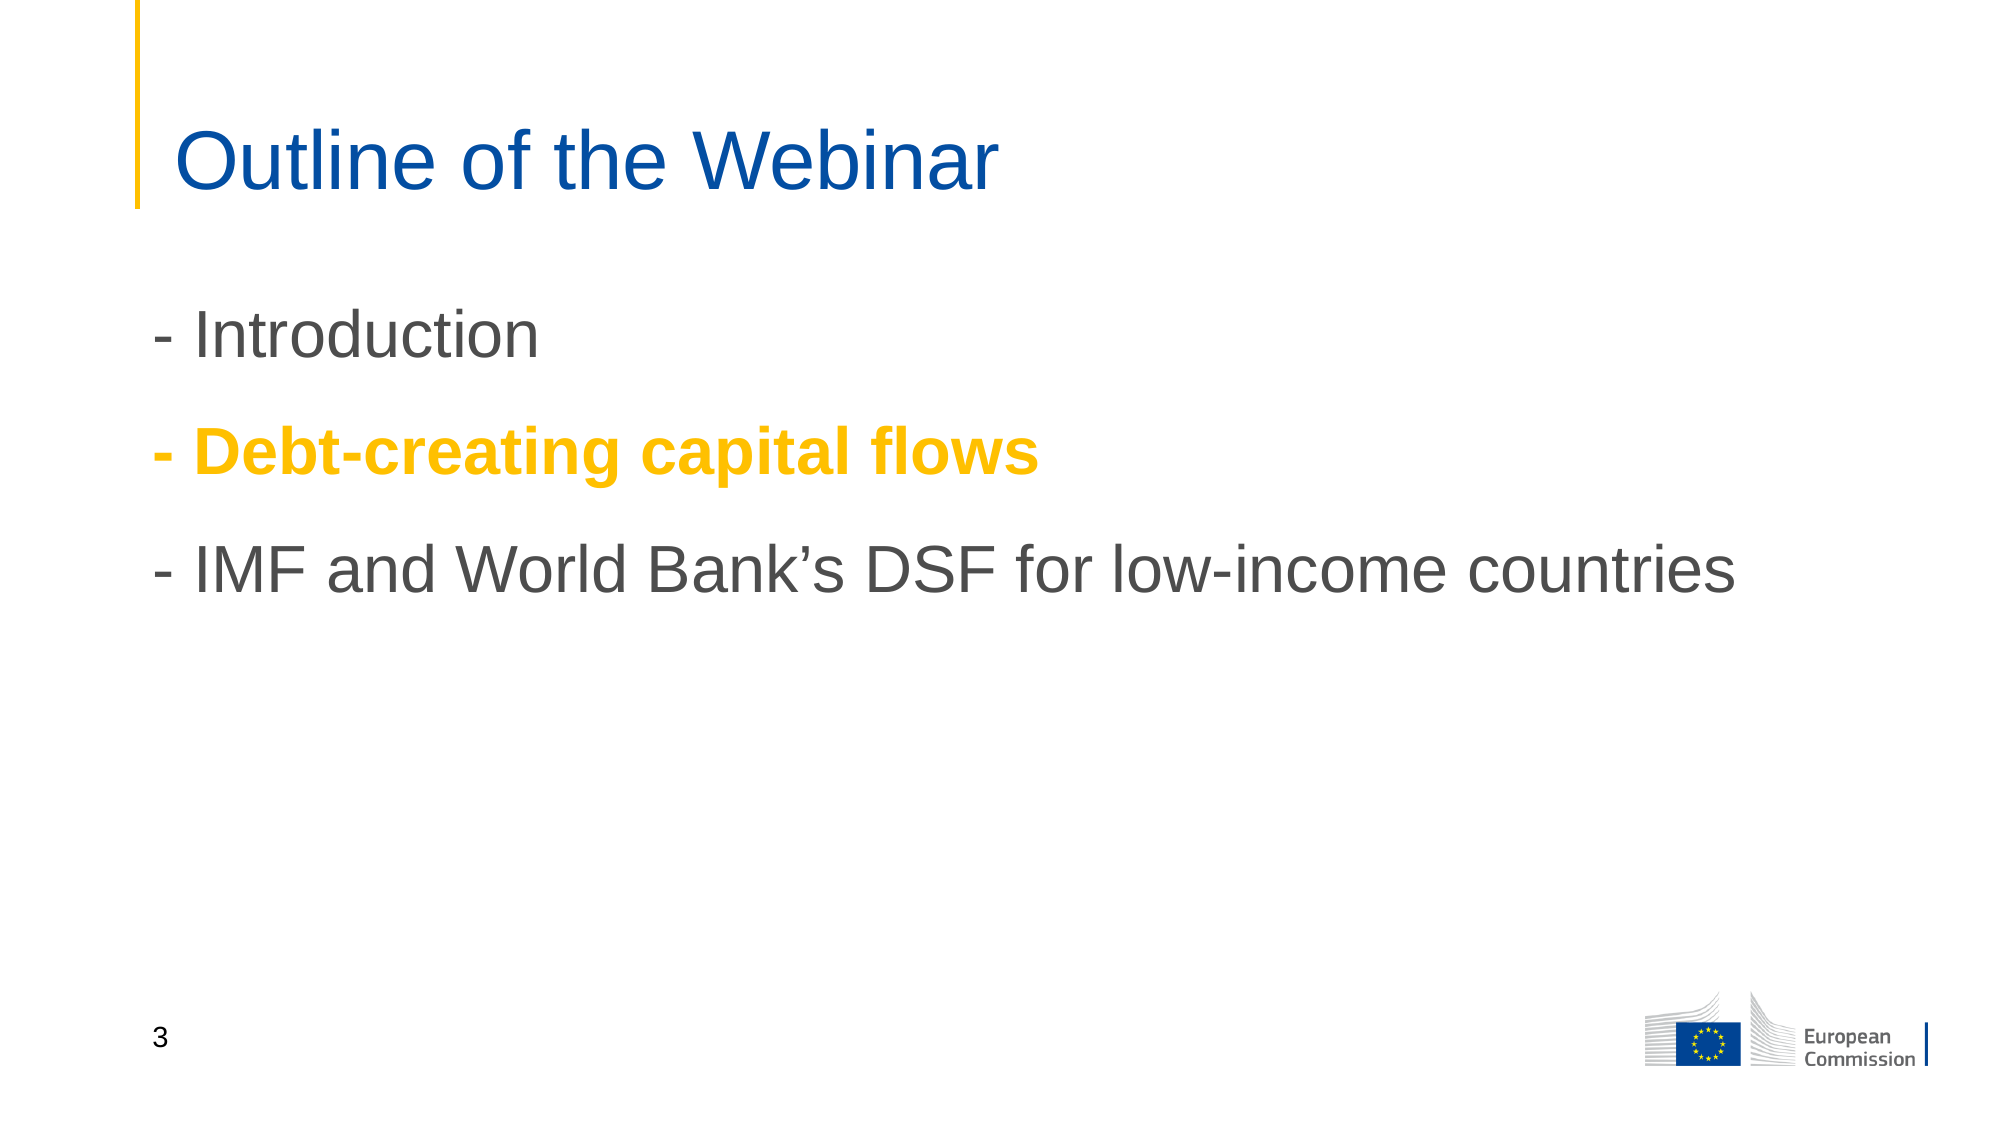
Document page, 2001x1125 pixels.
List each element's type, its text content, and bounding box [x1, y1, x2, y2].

title Outline of the Webinar [159, 79, 1885, 208]
slide_number 3 [137, 1005, 588, 1066]
picture [1645, 991, 1928, 1066]
list - Introduction - Debt-creating capital flows - IMF and World Bank’s DSF for low-income countries [137, 283, 1840, 863]
